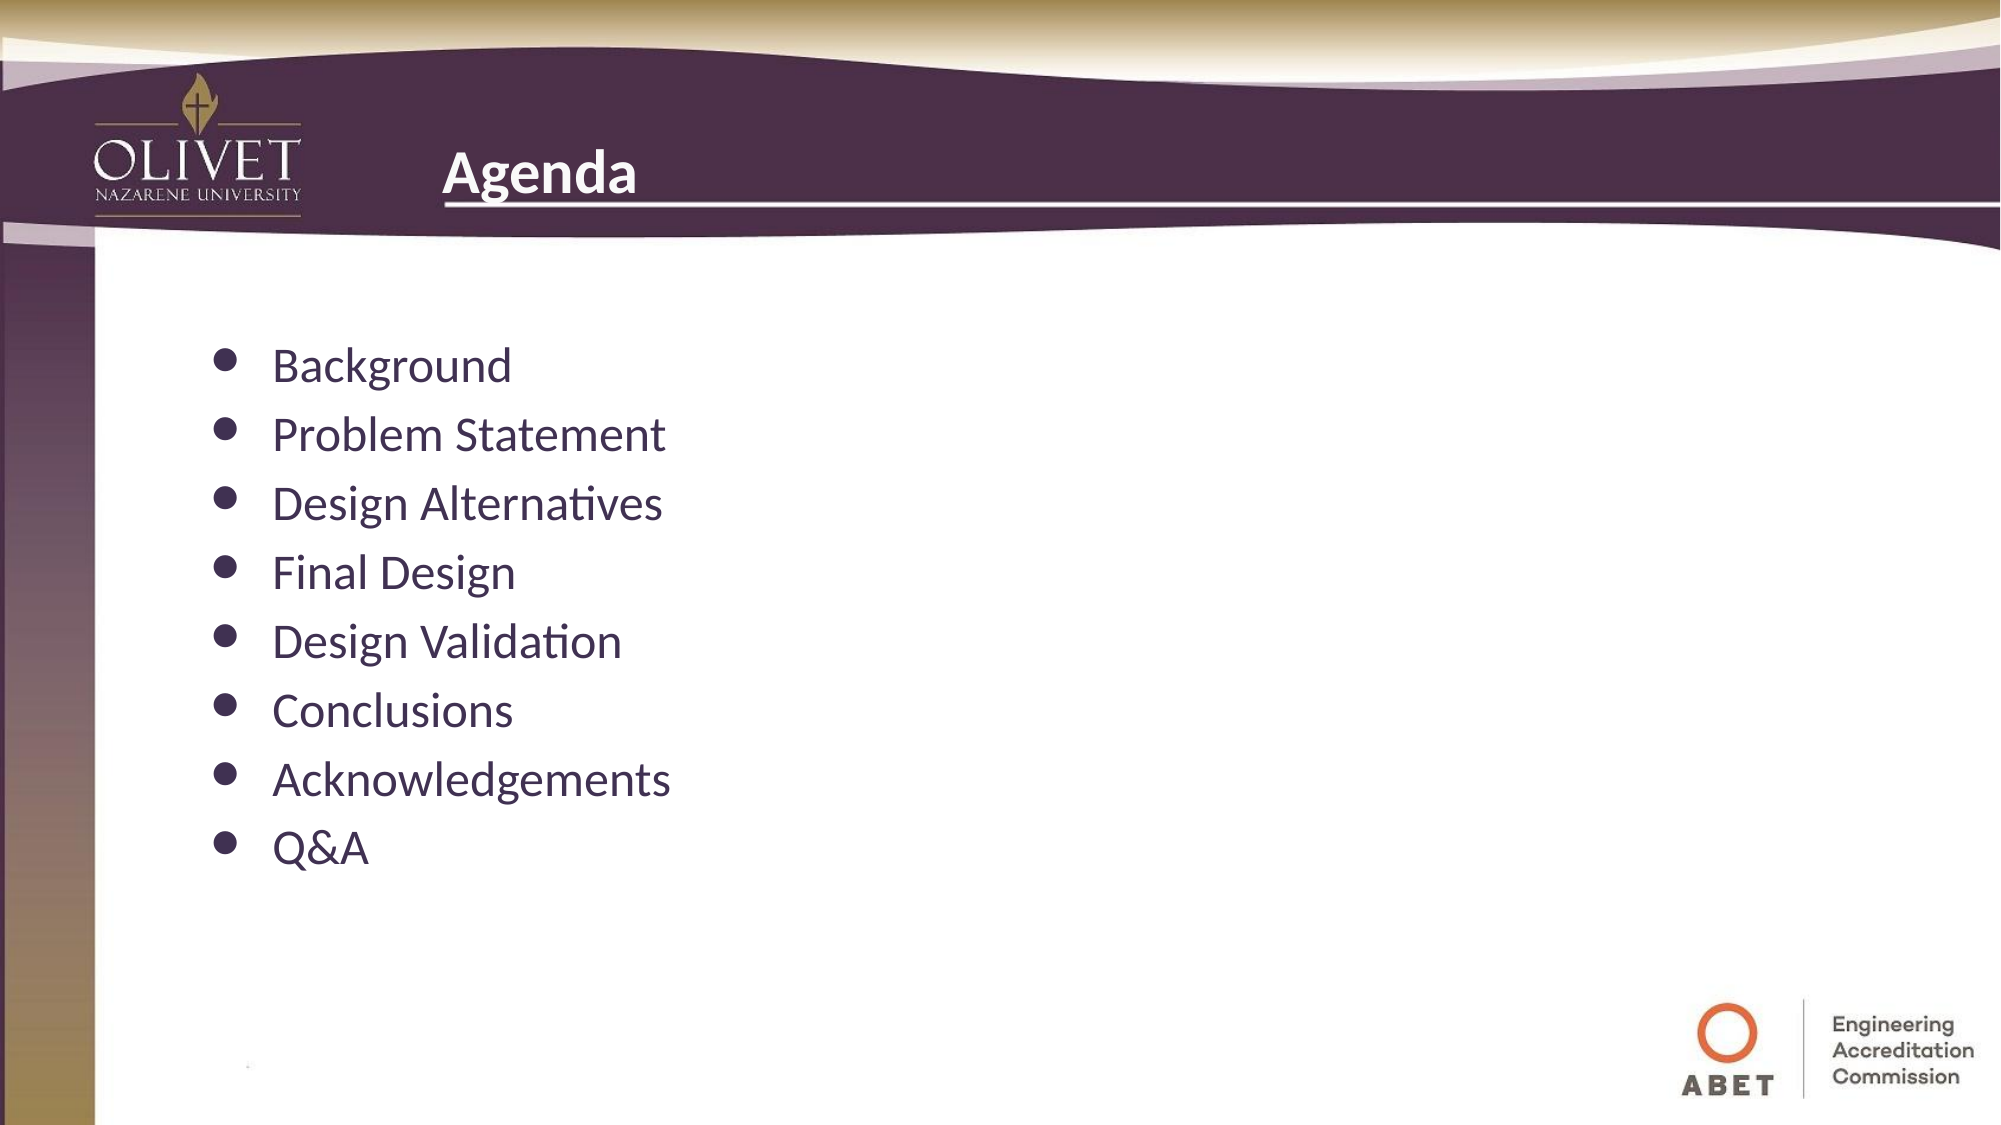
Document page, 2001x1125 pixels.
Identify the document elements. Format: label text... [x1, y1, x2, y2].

list Background Problem Statement Design Alternatives Final Design Design Validation Conclusions Acknowledgements Q&A [197, 263, 1863, 971]
title Agenda [442, 59, 1863, 263]
picture [0, 0, 2001, 1125]
